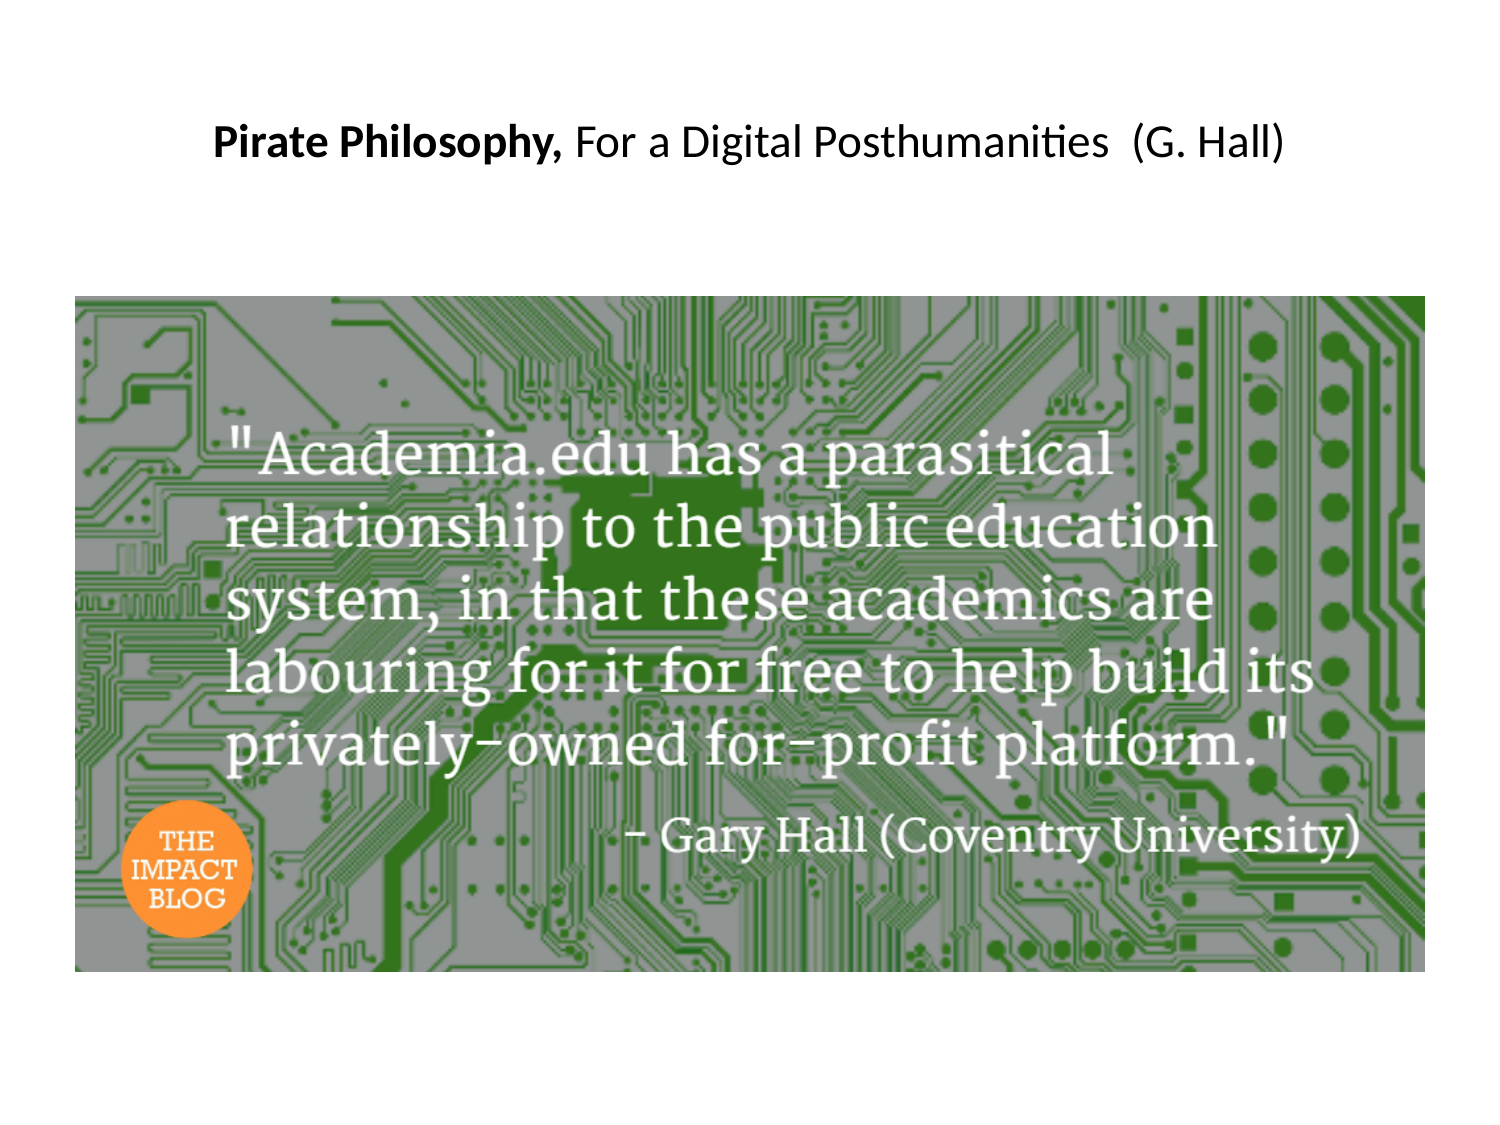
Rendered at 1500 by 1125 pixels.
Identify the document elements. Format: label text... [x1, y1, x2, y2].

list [74, 295, 1426, 972]
title Pirate Philosophy, For a Digital Posthumanities (G. Hall) [75, 45, 1425, 233]
